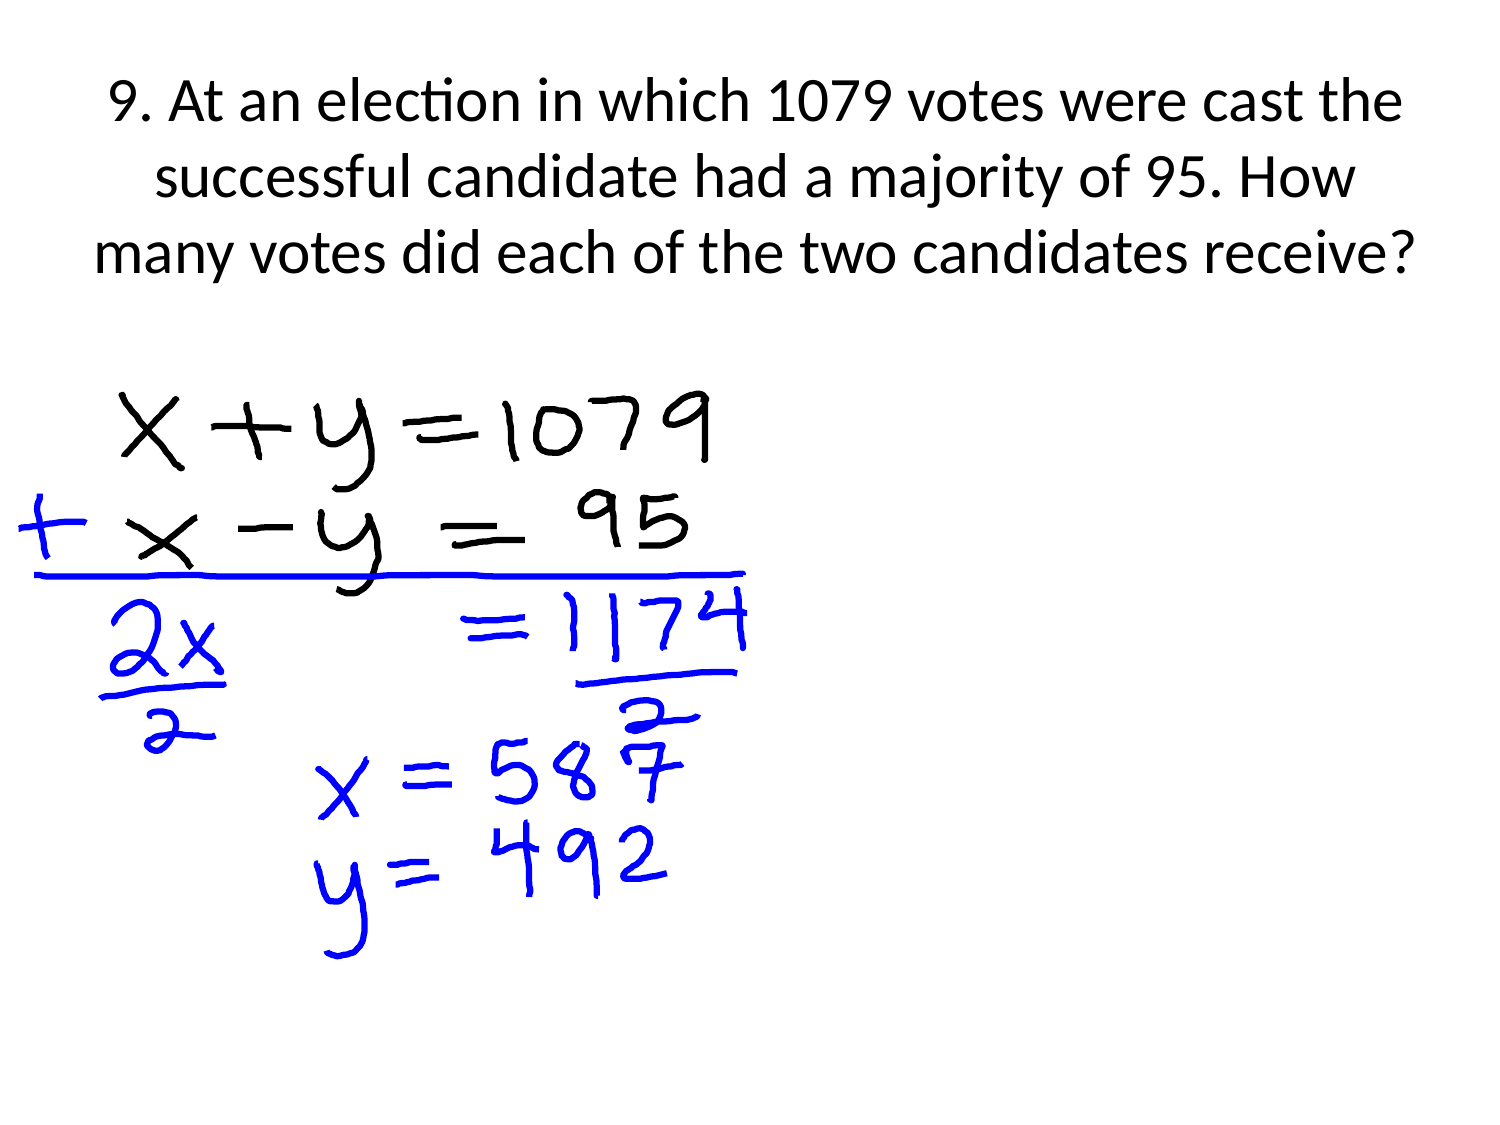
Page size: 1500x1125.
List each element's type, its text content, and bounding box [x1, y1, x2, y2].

text_box [320, 758, 368, 820]
text_box [18, 520, 87, 530]
text_box [255, 426, 292, 430]
text_box [621, 744, 664, 801]
text_box [611, 593, 618, 661]
text_box [418, 433, 479, 441]
text_box [555, 743, 594, 799]
text_box [319, 511, 380, 575]
text_box [334, 578, 373, 595]
text_box [198, 645, 222, 673]
text_box [179, 625, 215, 668]
text_box [664, 393, 707, 461]
text_box [39, 527, 49, 559]
text_box [314, 400, 373, 491]
text_box [36, 493, 44, 524]
text_box [559, 830, 599, 897]
text_box [638, 495, 686, 547]
text_box [182, 622, 199, 646]
text_box [493, 828, 525, 853]
text_box [440, 525, 497, 529]
text_box [529, 844, 539, 851]
text_box [112, 601, 167, 675]
text_box [148, 429, 183, 469]
text_box [404, 783, 452, 787]
text_box [211, 425, 249, 429]
text_box [99, 682, 225, 700]
text_box [565, 594, 575, 652]
text_box [535, 408, 581, 454]
text_box [317, 768, 342, 795]
text_box [493, 740, 536, 803]
text_box [140, 516, 198, 558]
text_box [462, 616, 525, 622]
text_box [735, 588, 744, 649]
text_box [342, 794, 357, 818]
text_box [245, 404, 262, 458]
text_box [469, 633, 529, 640]
text_box [525, 821, 532, 898]
text_box [395, 876, 440, 886]
text_box [621, 827, 668, 880]
text_box [402, 416, 462, 424]
text_box [146, 710, 216, 752]
text_box [453, 539, 525, 547]
text_box [504, 402, 518, 462]
text_box [238, 526, 293, 530]
text_box [34, 572, 744, 578]
text_box [389, 861, 430, 866]
text_box [700, 592, 738, 619]
text_box [638, 762, 683, 772]
text_box [640, 599, 680, 650]
text_box [575, 671, 738, 686]
text_box [579, 491, 619, 547]
title 9. At an election in which 1079 votes were cast the successful candidate had a majority of 95. How many votes did each of the two candidates receive? [75, 45, 1438, 300]
text_box [316, 862, 366, 957]
text_box [590, 397, 637, 450]
text_box [621, 699, 699, 732]
text_box [127, 520, 163, 544]
text_box [162, 543, 193, 569]
text_box [403, 764, 449, 769]
text_box [120, 394, 149, 430]
text_box [123, 398, 177, 458]
